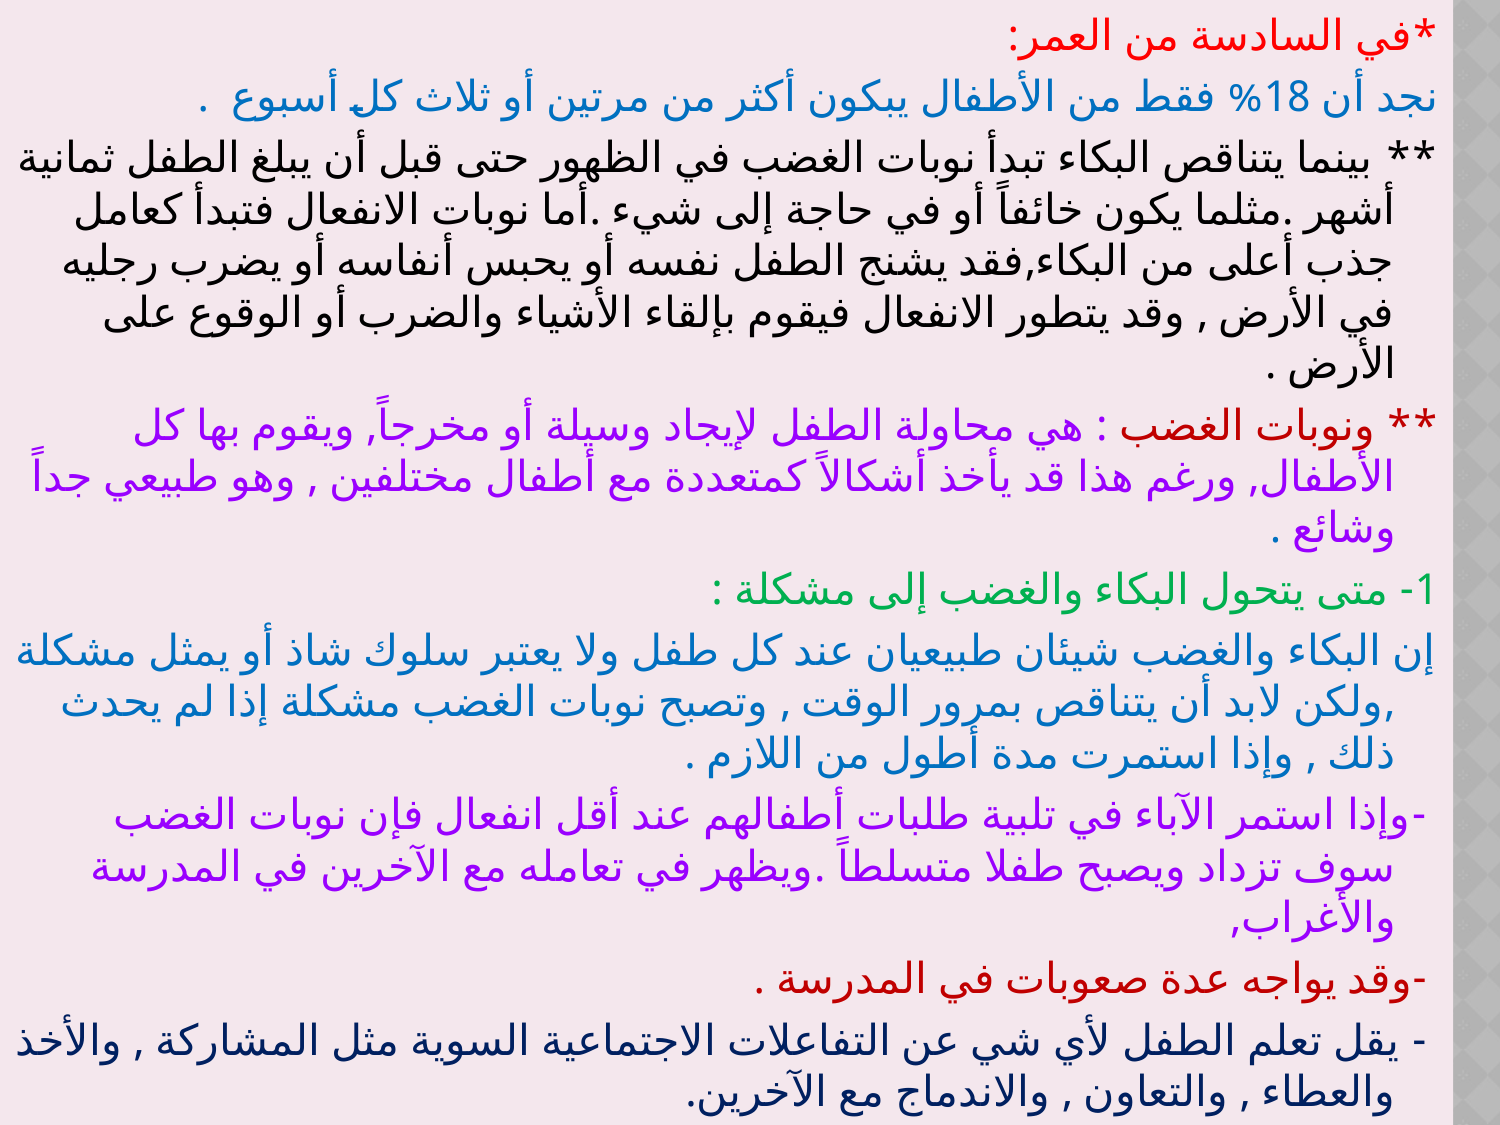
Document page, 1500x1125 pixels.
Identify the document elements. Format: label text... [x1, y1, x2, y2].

list *في السادسة من العمر: نجد أن 18% فقط من الأطفال يبكون أكثر من مرتين أو ثلاث كل أسبوع . ** بينما يتناقص البكاء تبدأ نوبات الغضب في الظهور حتى قبل أن يبلغ الطفل ثمانية أشهر .مثلما يكون خائفاً أو في حاجة إلى شيء .أما نوبات الانفعال فتبدأ كعامل جذب أعلى من البكاء,فقد يشنج الطفل نفسه أو يحبس أنفاسه أو يضرب رجليه في الأرض , وقد يتطور الانفعال فيقوم بإلقاء الأشياء والضرب أو الوقوع على الأرض . ** ونوبات الغضب : هي محاولة الطفل لإيجاد وسيلة أو مخرجاً, ويقوم بها كل الأطفال, ورغم هذا قد يأخذ أشكالاً كمتعددة مع أطفال مختلفين , وهو طبيعي جداً وشائع . 1- متى يتحول البكاء والغضب إلى مشكلة : إن البكاء والغضب شيئان طبيعيان عند كل طفل ولا يعتبر سلوك شاذ أو يمثل مشكلة ,ولكن لابد أن يتناقص بمرور الوقت , وتصبح نوبات الغضب مشكلة إذا لم يحدث ذلك , وإذا استمرت مدة أطول من اللازم . -وإذا استمر الآباء في تلبية طلبات أطفالهم عند أقل انفعال فإن نوبات الغضب سوف تزداد ويصبح طفلا متسلطاً .ويظهر في تعامله مع الآخرين في المدرسة والأغراب, -وقد يواجه عدة صعوبات في المدرسة . - يقل تعلم الطفل لأي شي عن التفاعلات الاجتماعية السوية مثل المشاركة , والأخذ والعطاء , والتعاون , والاندماج مع الآخرين. [0, 0, 1454, 1125]
